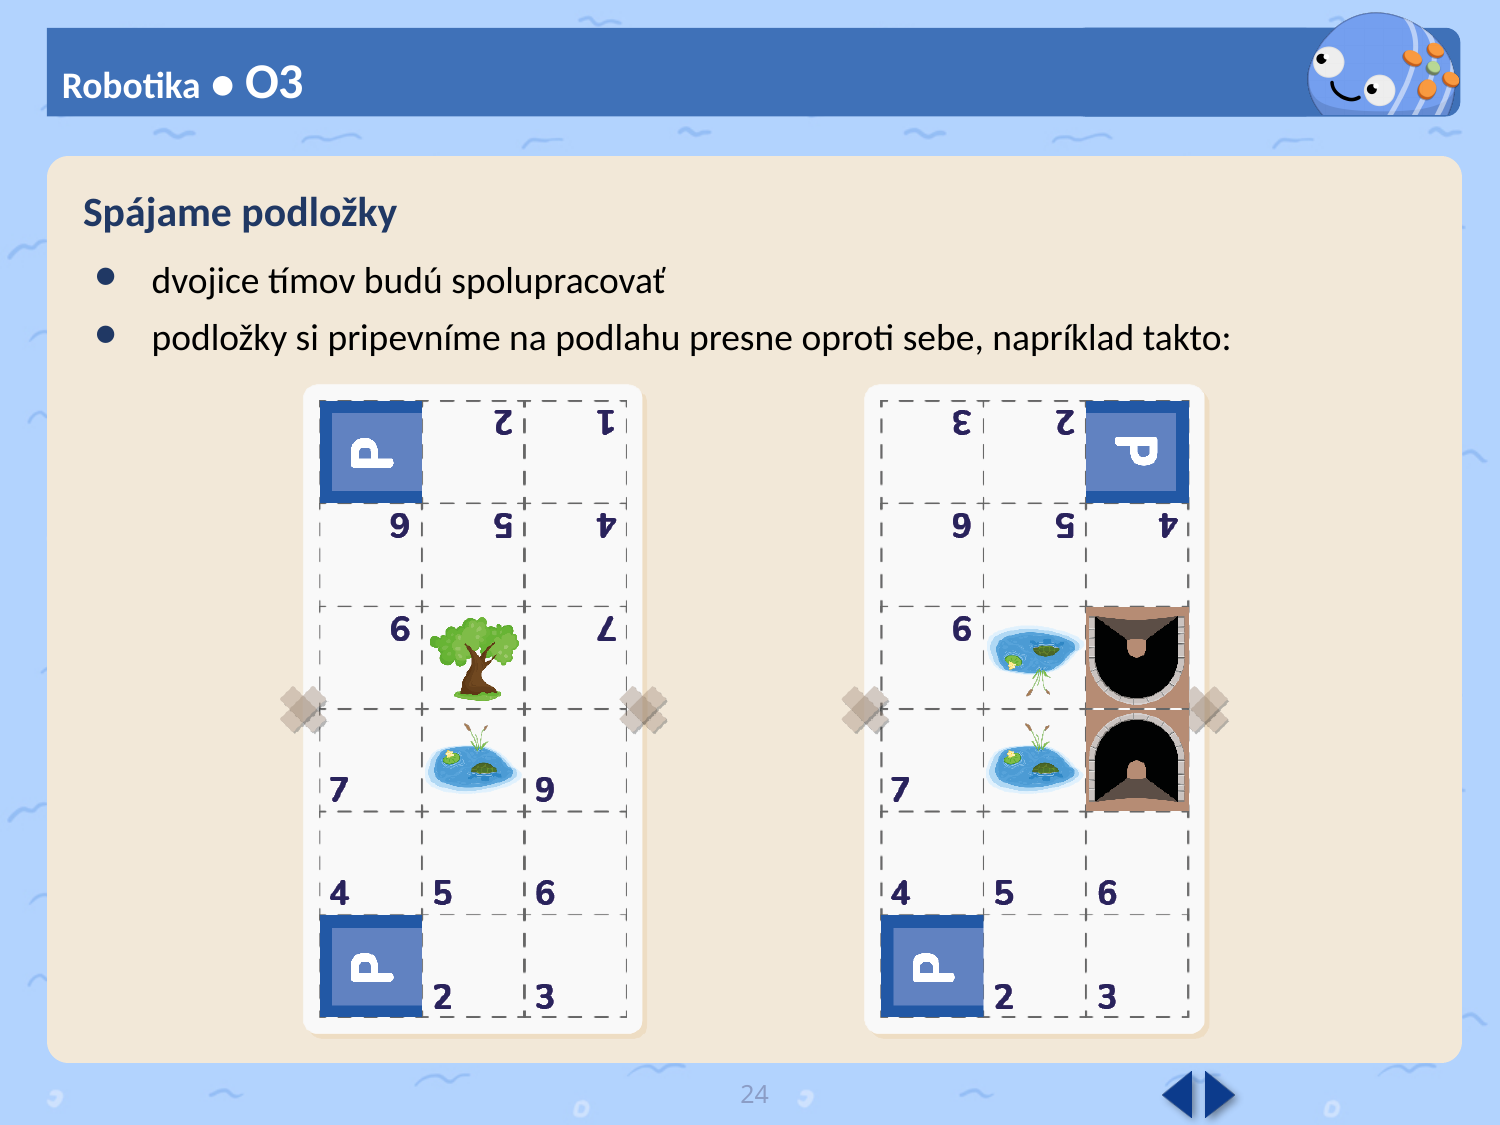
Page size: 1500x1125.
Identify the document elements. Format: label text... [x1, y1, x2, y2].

picture [0, 0, 1500, 1125]
list Spájame podložky dvojice tímov budú spolupracovať podložky si pripevníme na podlahu presne oproti sebe, napríklad takto: [47, 156, 1462, 1063]
title Robotika ● O3 [46, 27, 1307, 117]
slide_number 24 [718, 1066, 792, 1125]
